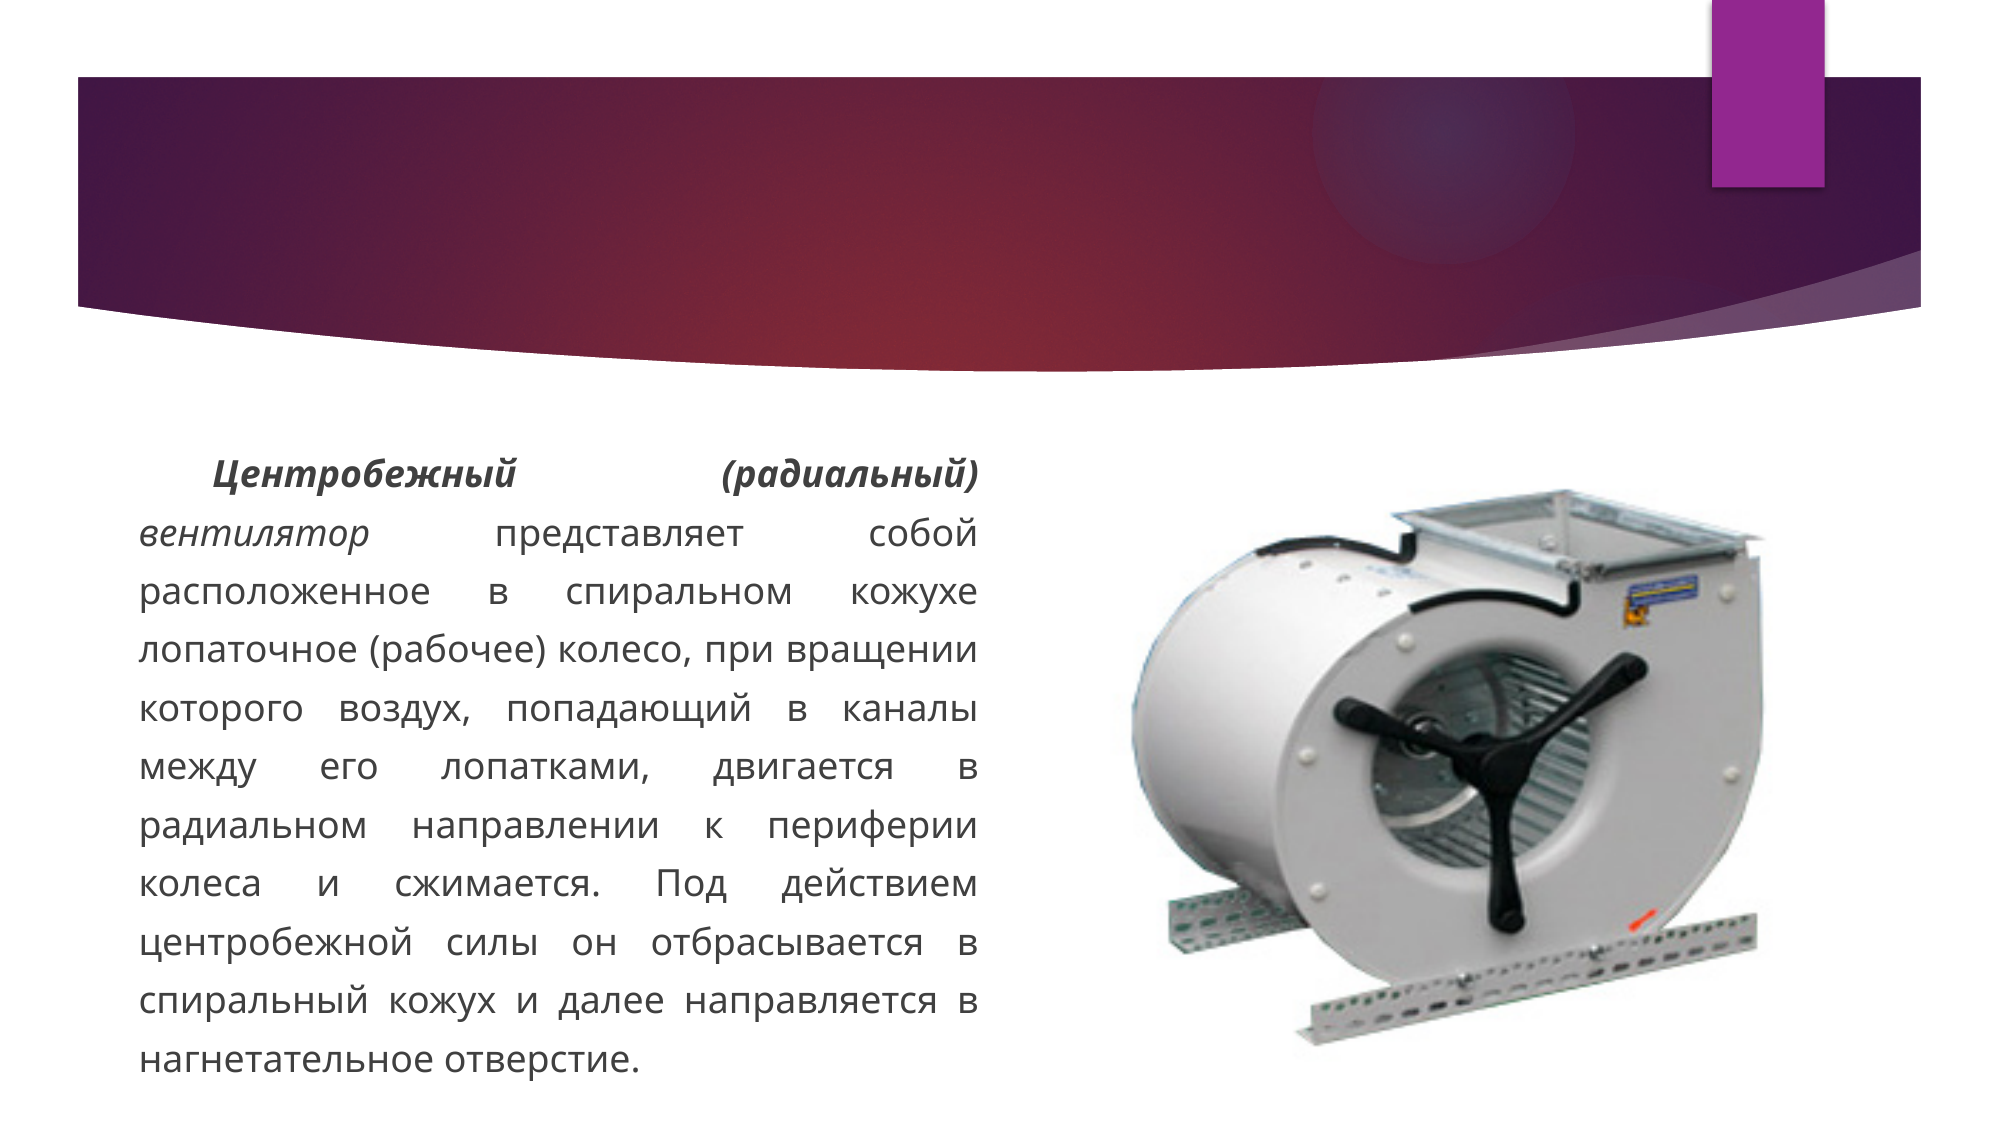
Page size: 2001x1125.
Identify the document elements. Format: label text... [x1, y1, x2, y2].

picture [1090, 428, 1833, 1067]
list Центробежный (радиальный) вентилятор представляет собой расположенное в спиральном кожухе лопаточное (рабочее) колесо, при вращении которого воздух, попадающий в каналы между его лопатками, двигается в радиальном направлении к периферии колеса и сжимается. Под действием центробежной силы он отбрасывается в спиральный кожух и далее направляется в нагнетательное отверстие. [123, 429, 994, 1125]
